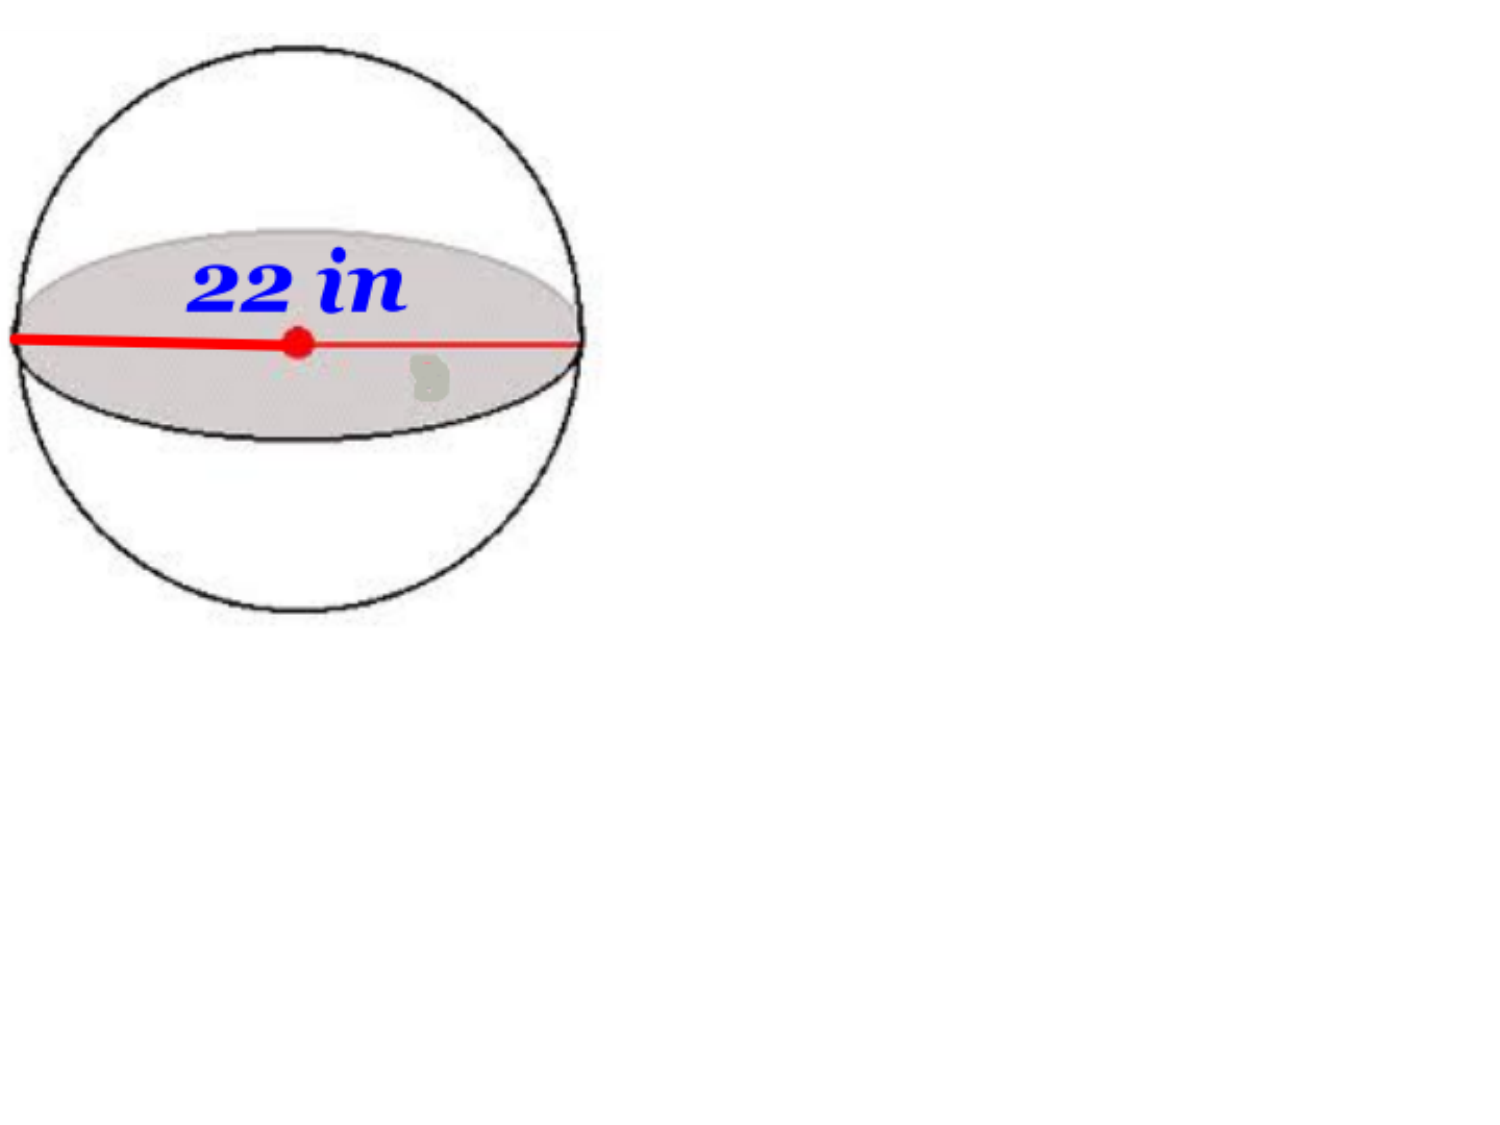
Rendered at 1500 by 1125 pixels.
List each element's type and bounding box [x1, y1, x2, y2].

picture [0, 28, 622, 644]
